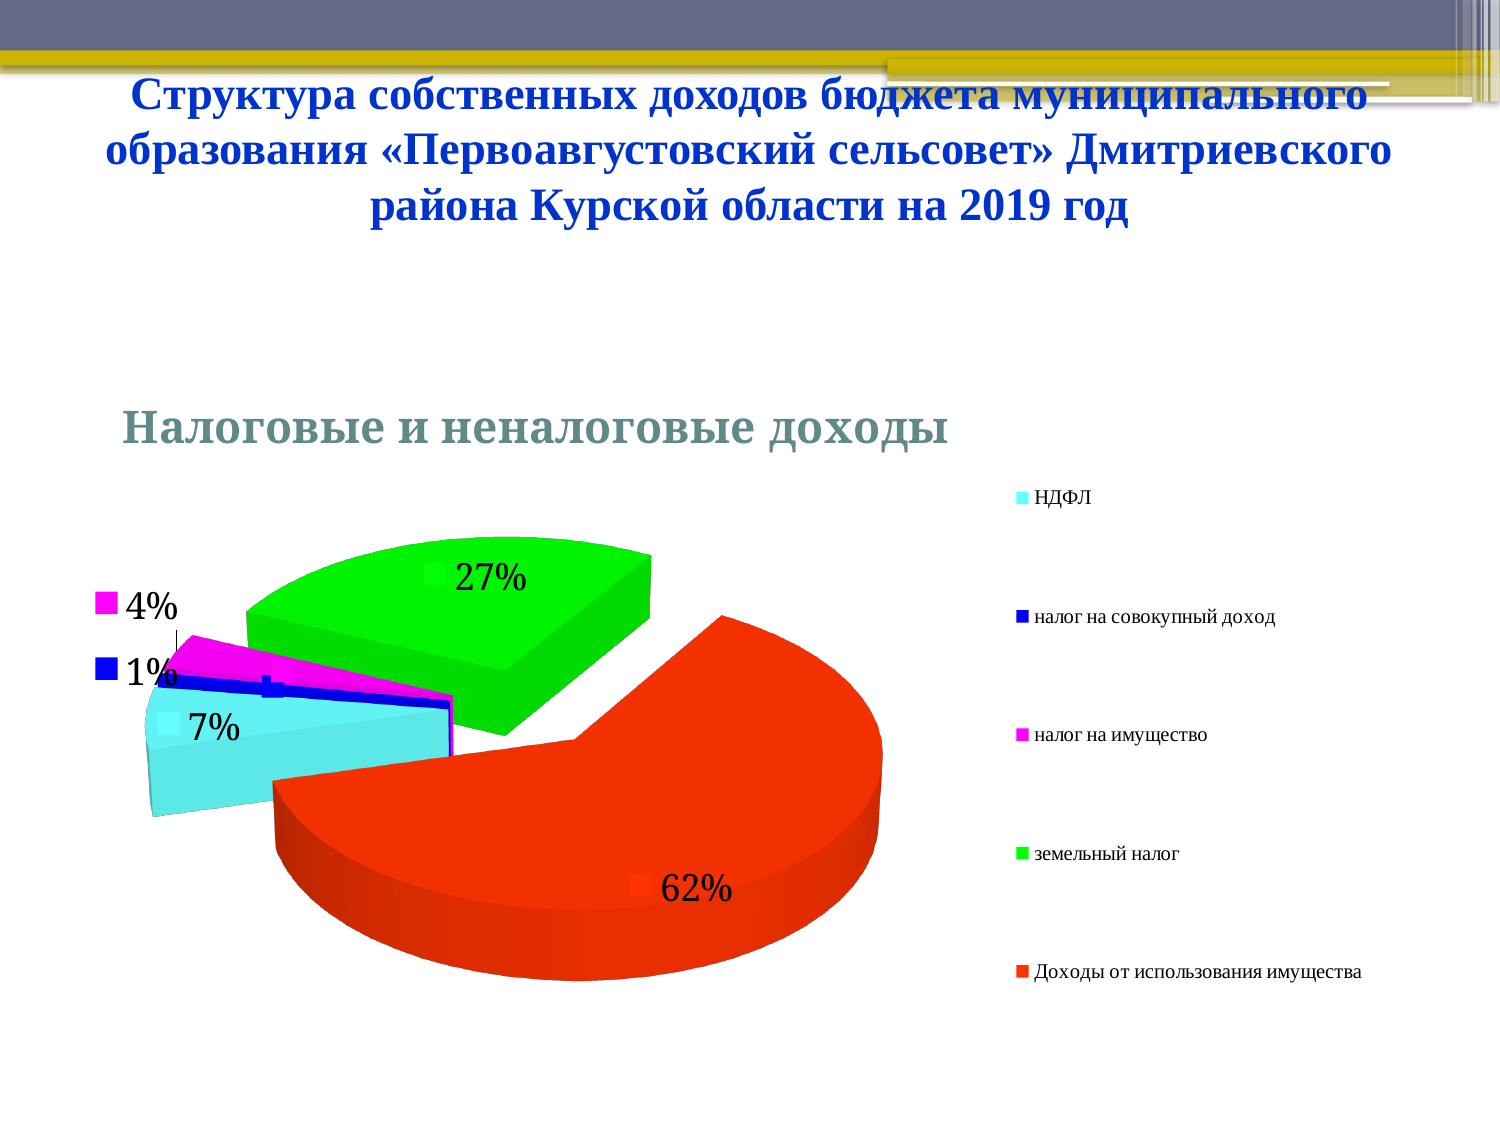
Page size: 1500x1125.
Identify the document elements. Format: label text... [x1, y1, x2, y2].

title Структура собственных доходов бюджета муниципального образования «Первоавгустовский сельсовет» Дмитриевского района Курской области на 2019 год [75, 35, 1425, 258]
chart [74, 368, 1426, 1079]
